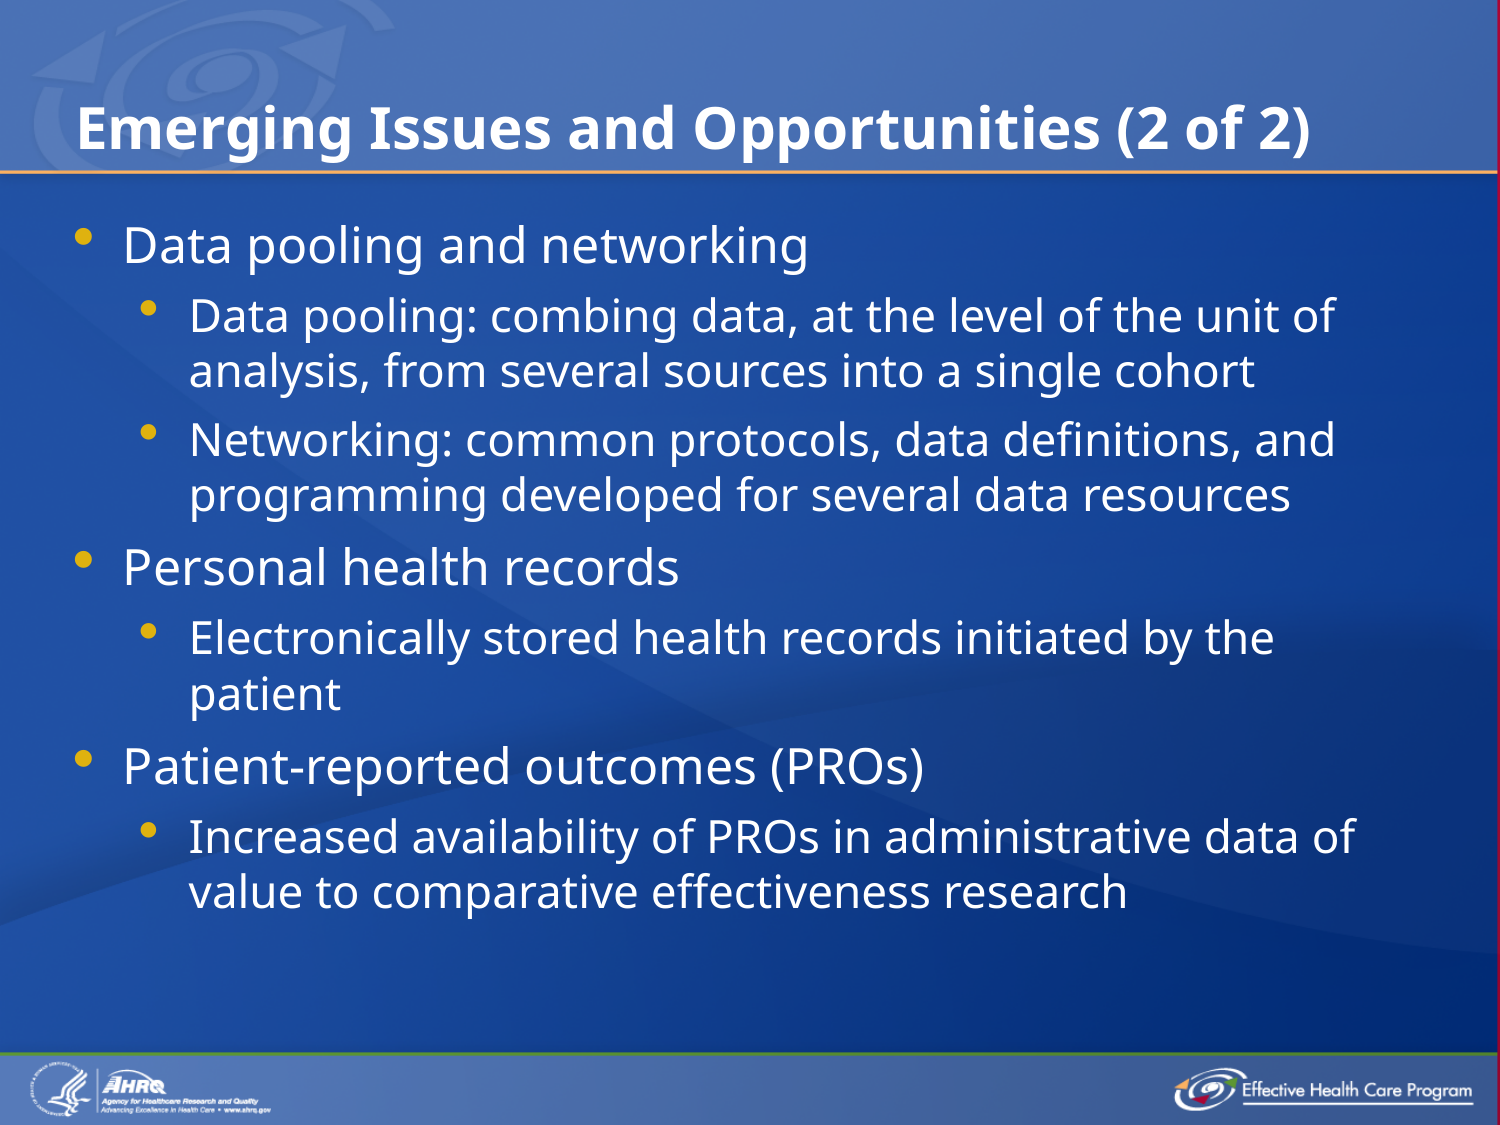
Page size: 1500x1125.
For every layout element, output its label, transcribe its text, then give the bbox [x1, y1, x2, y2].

list Data pooling and networking Data pooling: combing data, at the level of the unit of analysis, from several sources into a single cohort Networking: common protocols, data definitions, and programming developed for several data resources Personal health records Electronically stored health records initiated by the patient Patient-reported outcomes (PROs) Increased availability of PROs in administrative data of value to comparative effectiveness research [75, 213, 1425, 1005]
title Emerging Issues and Opportunities (2 of 2) [75, 21, 1425, 163]
picture [0, 0, 1500, 1125]
